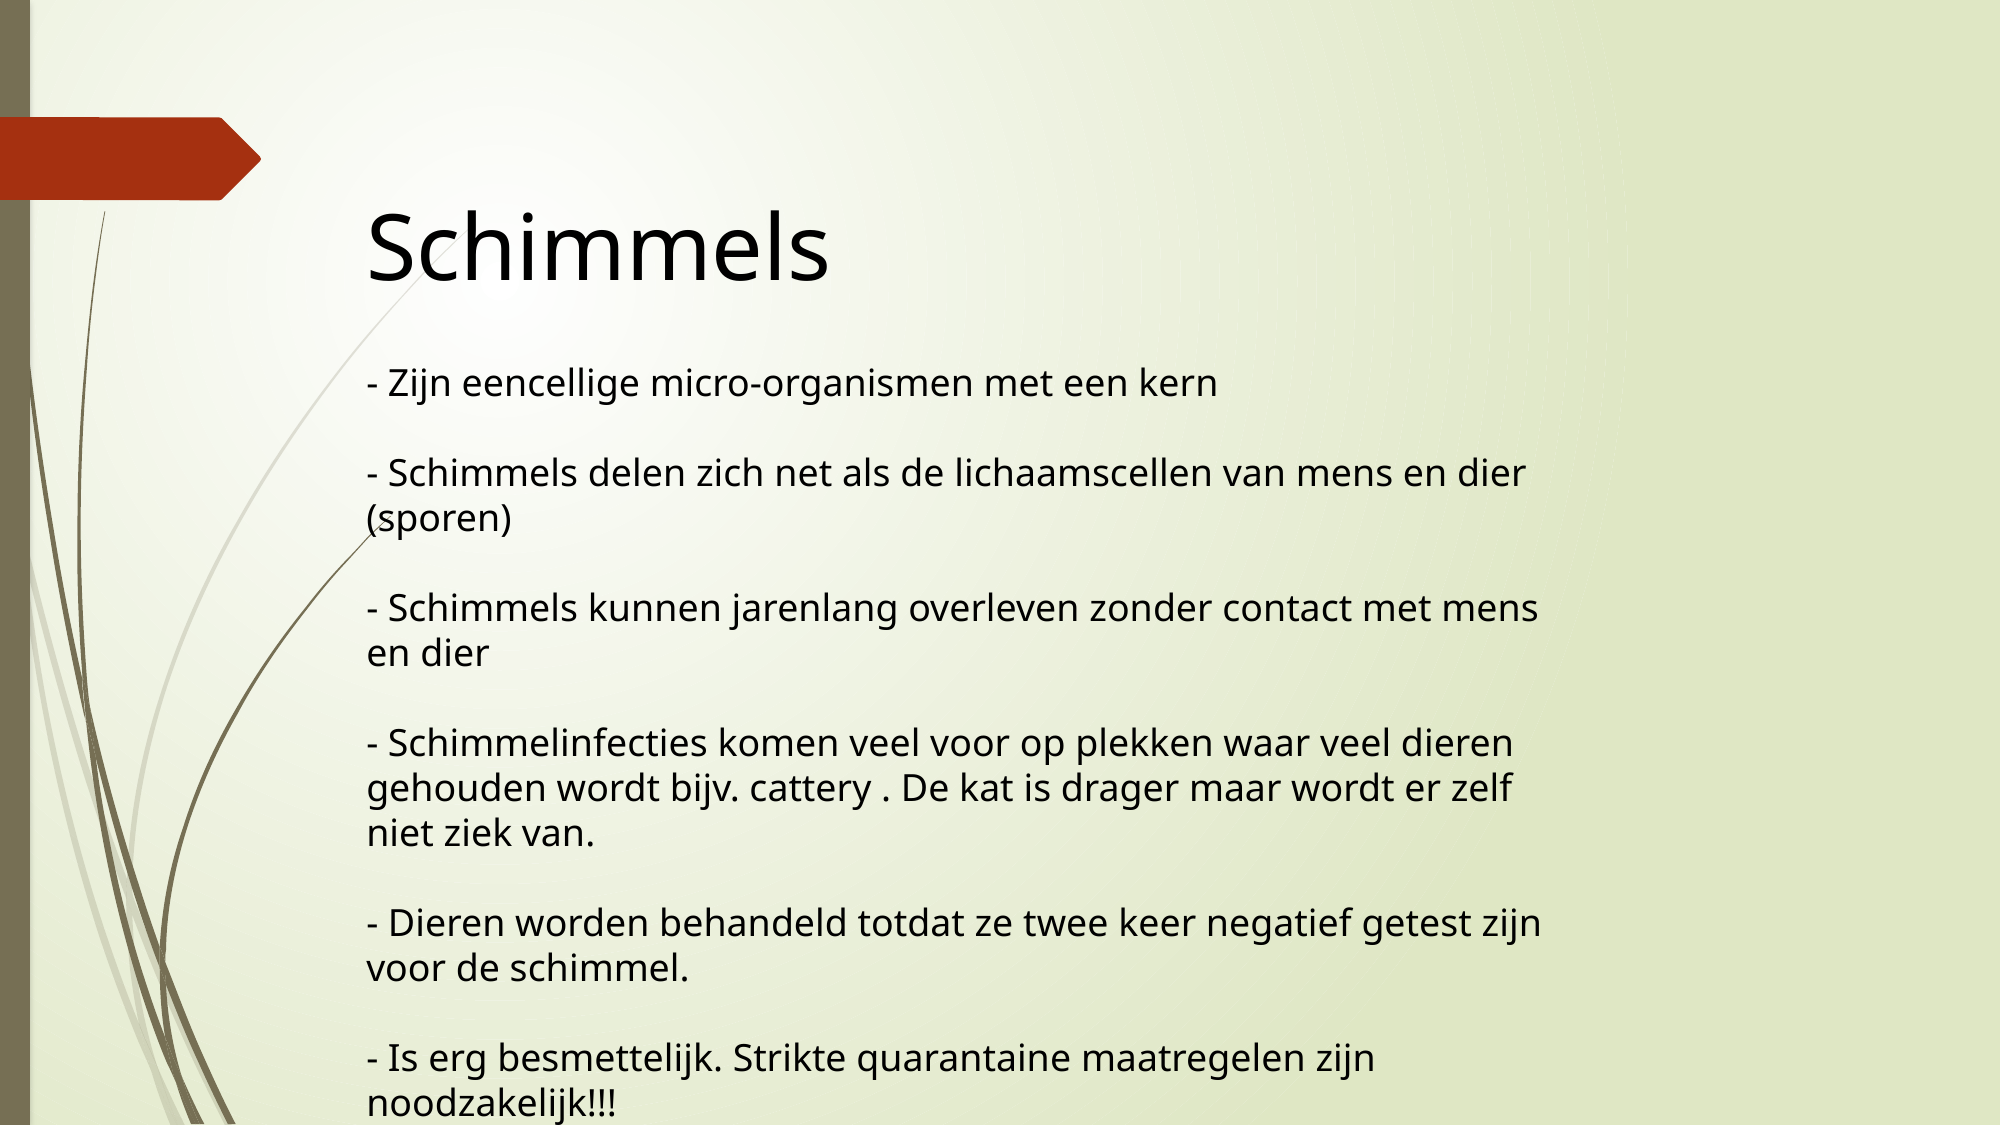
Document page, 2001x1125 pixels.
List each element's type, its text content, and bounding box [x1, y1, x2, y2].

text_box - Zijn eencellige micro-organismen met een kern - Schimmels delen zich net als de lichaamscellen van mens en dier (sporen) - Schimmels kunnen jarenlang overleven zonder contact met mens en dier - Schimmelinfecties komen veel voor op plekken waar veel dieren gehouden wordt bijv. cattery . De kat is drager maar wordt er zelf niet ziek van. - Dieren worden behandeld totdat ze twee keer negatief getest zijn voor de schimmel. - Is erg besmettelijk. Strikte quarantaine maatregelen zijn noodzakelijk!!! [351, 351, 1578, 1125]
text_box Schimmels [351, 181, 1615, 307]
